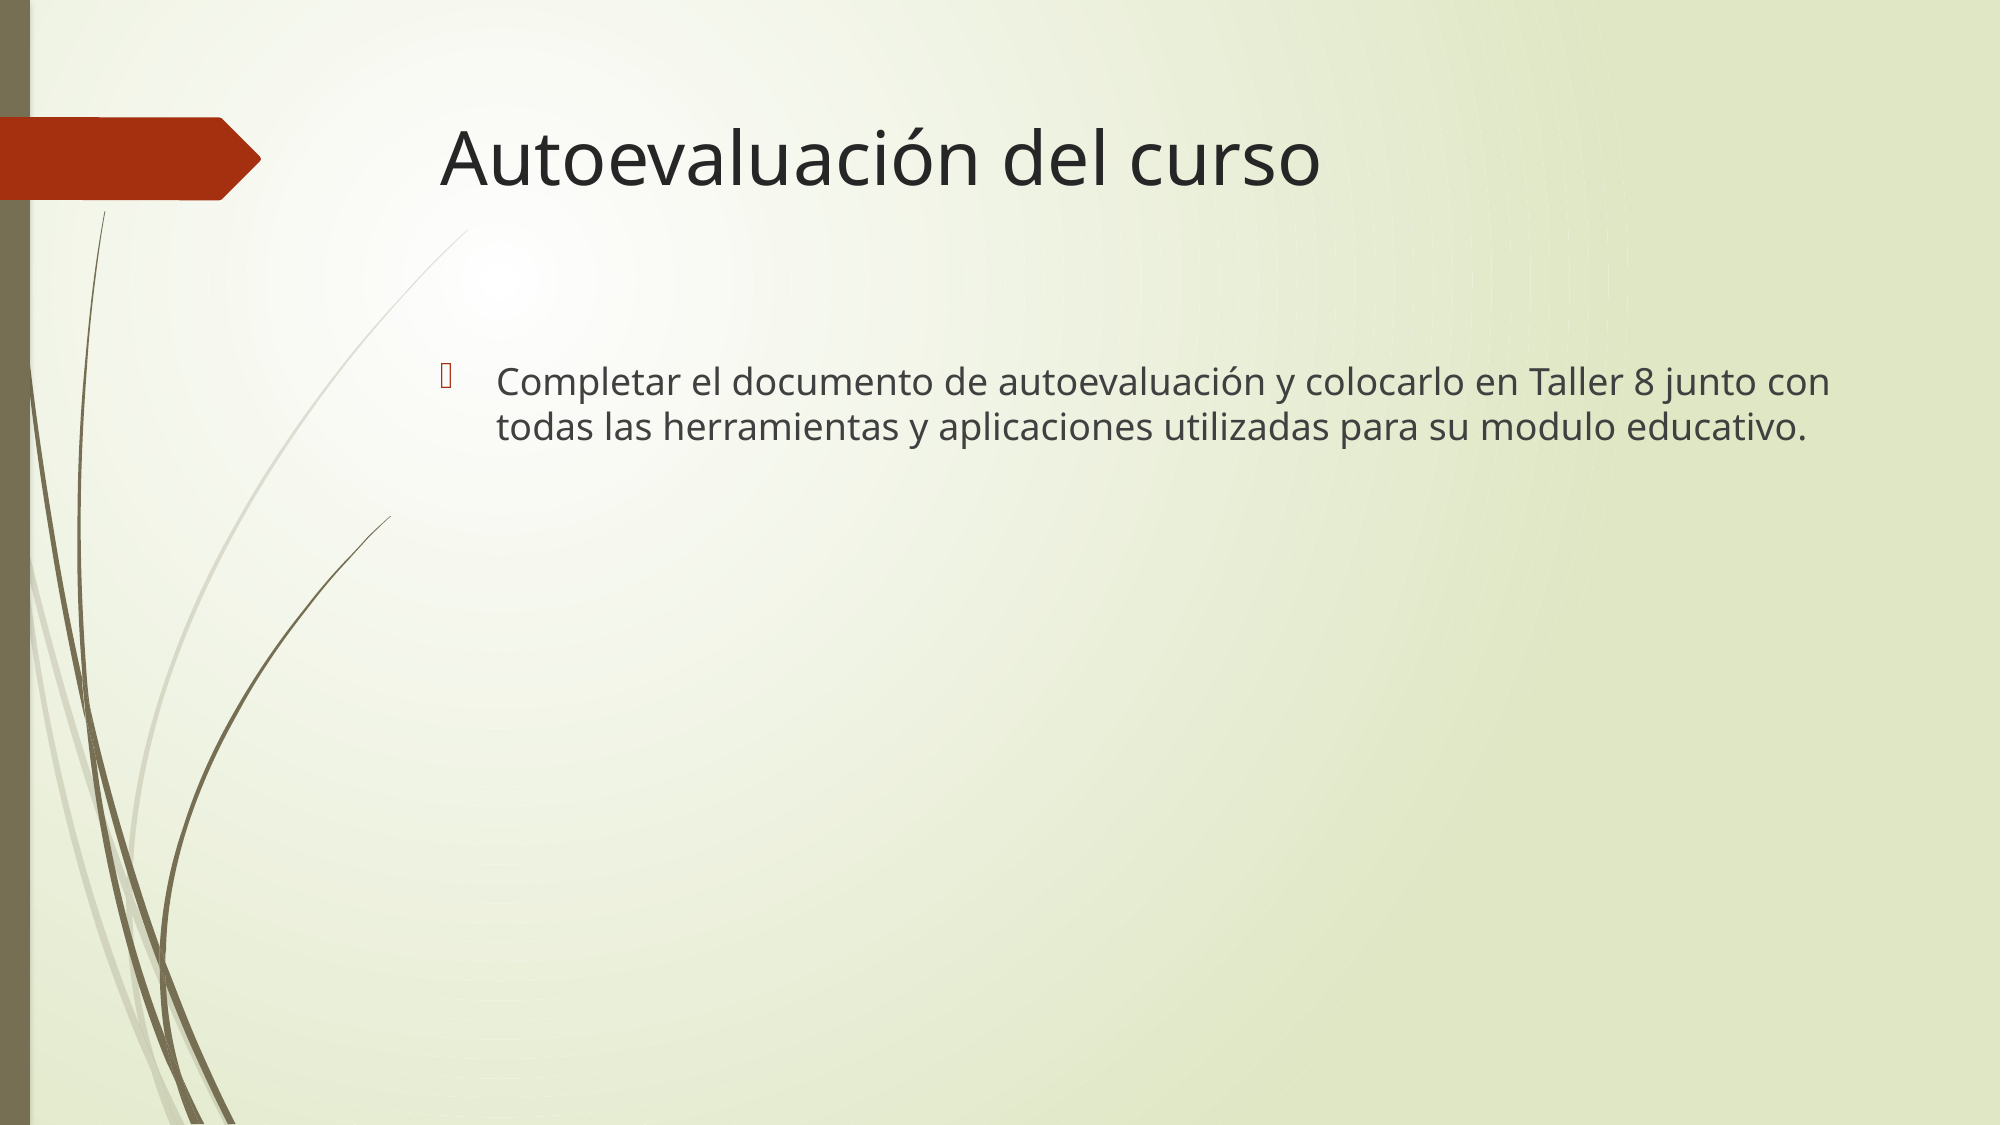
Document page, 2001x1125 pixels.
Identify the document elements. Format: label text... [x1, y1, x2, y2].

title Autoevaluación del curso [425, 102, 1888, 313]
list Completar el documento de autoevaluación y colocarlo en Taller 8 junto con todas las herramientas y aplicaciones utilizadas para su modulo educativo. [424, 350, 1888, 970]
